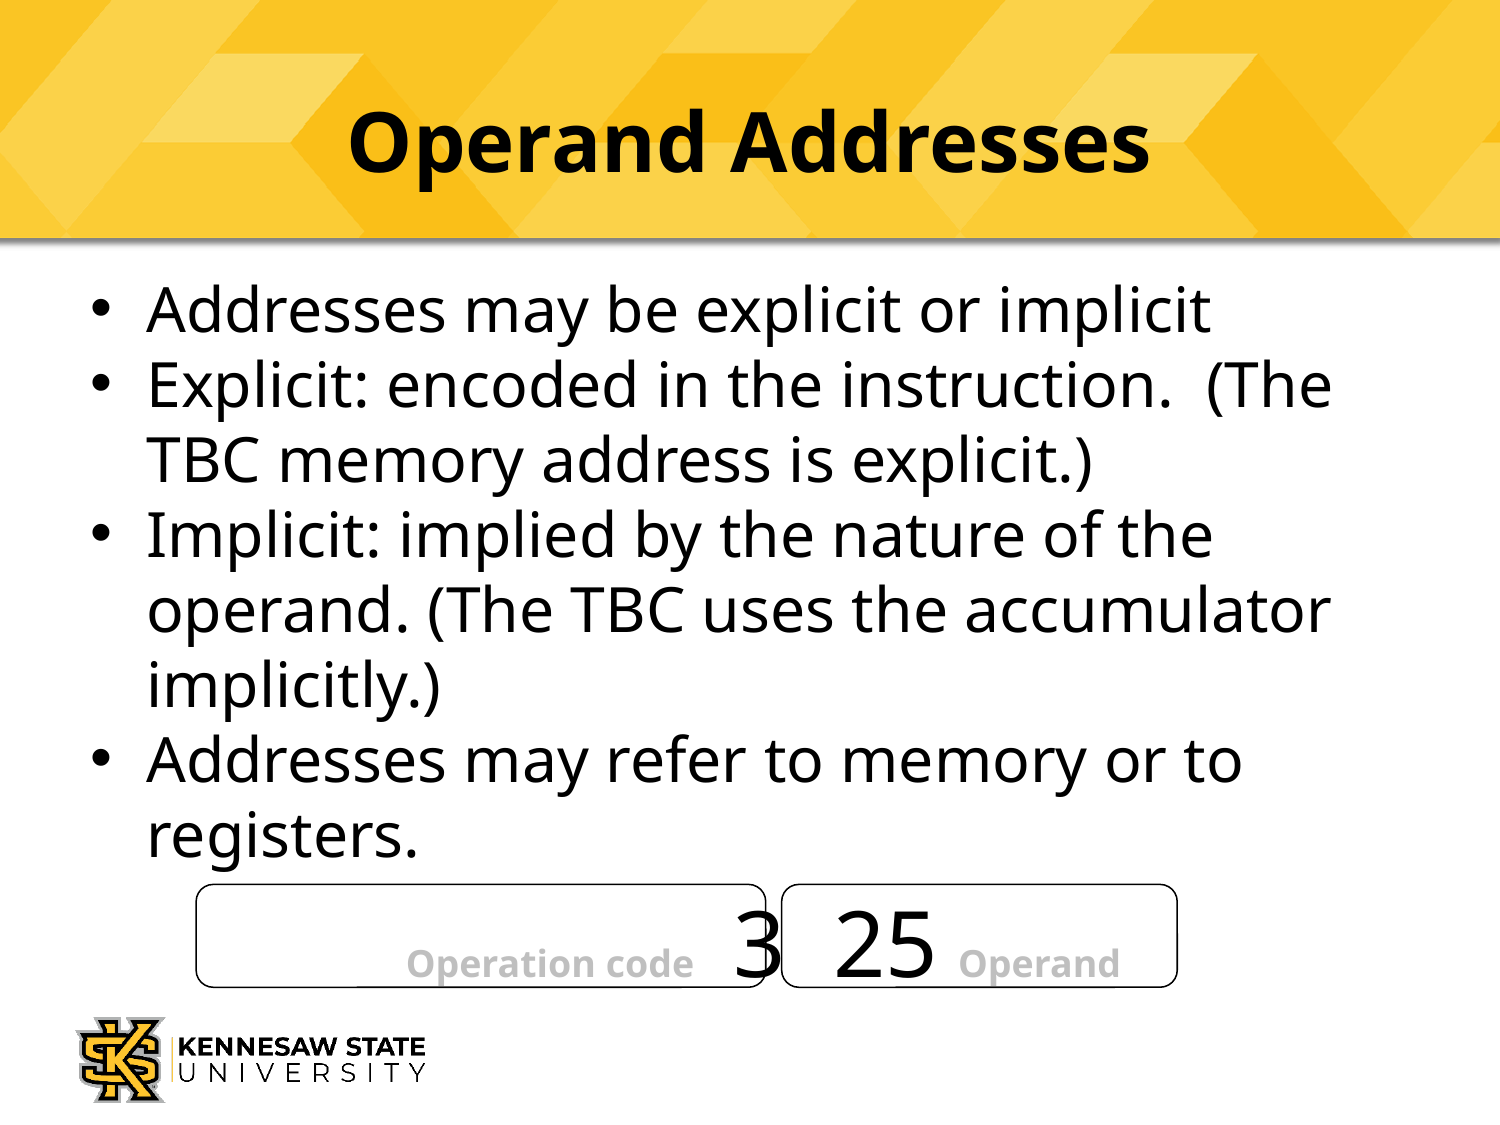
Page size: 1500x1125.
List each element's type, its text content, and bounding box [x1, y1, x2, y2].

list Addresses may be explicit or implicit Explicit: encoded in the instruction. (The TBC memory address is explicit.) Implicit: implied by the nature of the operand. (The TBC uses the accumulator implicitly.) Addresses may refer to memory or to registers. [75, 262, 1425, 897]
picture [75, 1017, 425, 1103]
picture [0, 0, 1500, 251]
text_box [781, 884, 1178, 988]
text_box [196, 884, 766, 988]
text_box Operation code 3 25 Operand [387, 877, 1425, 1006]
title Operand Addresses [75, 45, 1425, 233]
